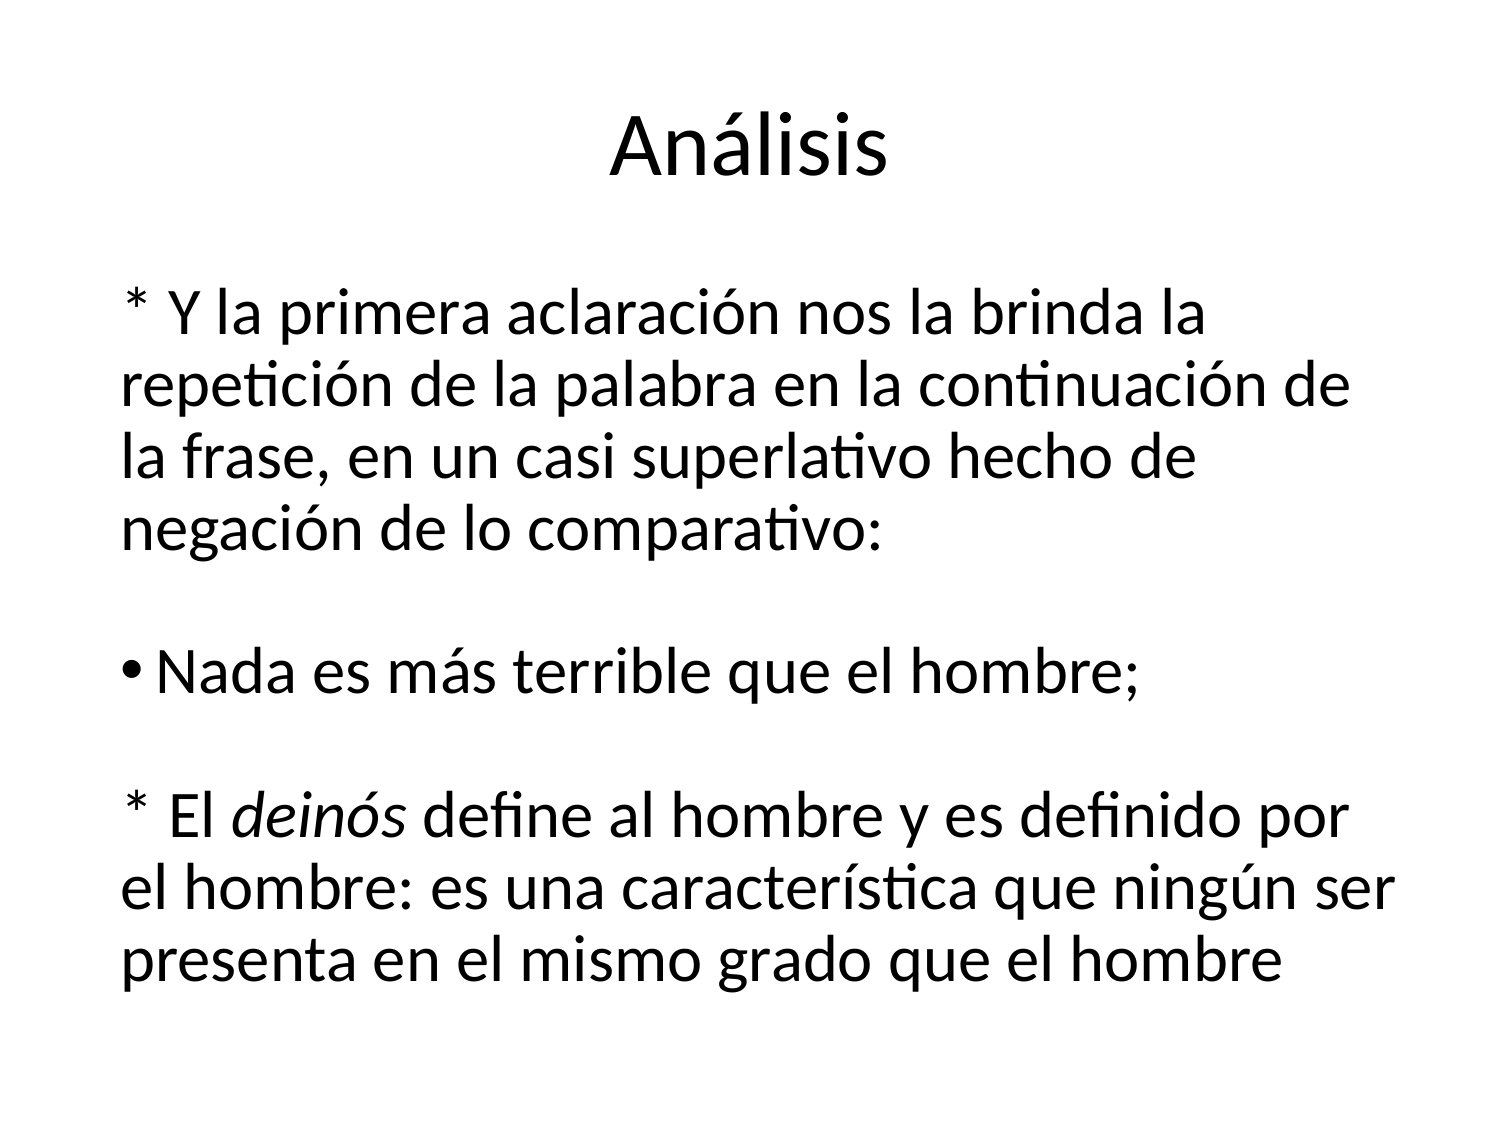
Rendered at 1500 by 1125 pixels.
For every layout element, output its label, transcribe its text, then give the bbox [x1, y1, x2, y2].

title Análisis [74, 44, 1426, 233]
text_box * Y la primera aclaración nos la brinda la repetición de la palabra en la continuación de la frase, en un casi superlativo hecho de negación de lo comparativo: Nada es más terrible que el hombre; * El deinós define al hombre y es definido por el hombre: es una característica que ningún ser presenta en el mismo grado que el hombre [105, 269, 1430, 1004]
